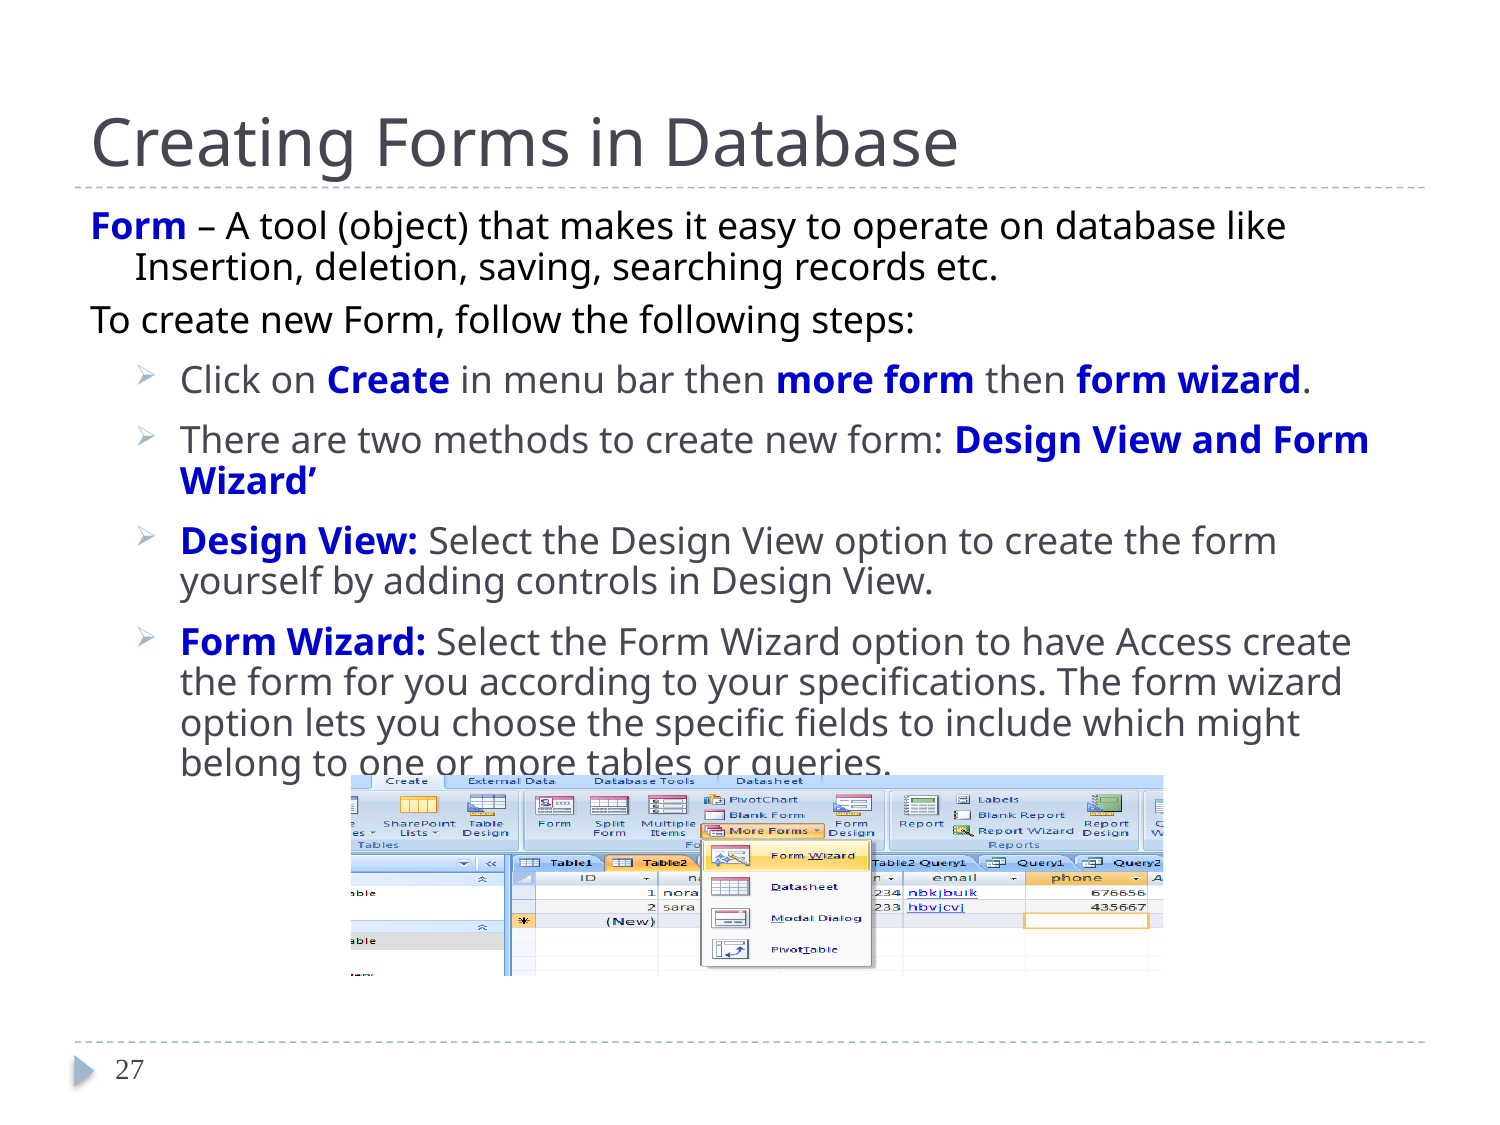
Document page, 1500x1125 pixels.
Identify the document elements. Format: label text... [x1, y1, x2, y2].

list Form – A tool (object) that makes it easy to operate on database like Insertion, deletion, saving, searching records etc. To create new Form, follow the following steps: Click on Create in menu bar then more form then form wizard. There are two methods to create new form: Design View and Form Wizard’ Design View: Select the Design View option to create the form yourself by adding controls in Design View. Form Wizard: Select the Form Wizard option to have Access create the form for you according to your specifications. The form wizard option lets you choose the specific fields to include which might belong to one or more tables or queries. [74, 199, 1426, 1011]
slide_number 27 [100, 1042, 426, 1103]
title Creating Forms in Database [74, 24, 1426, 188]
picture [350, 775, 1164, 977]
